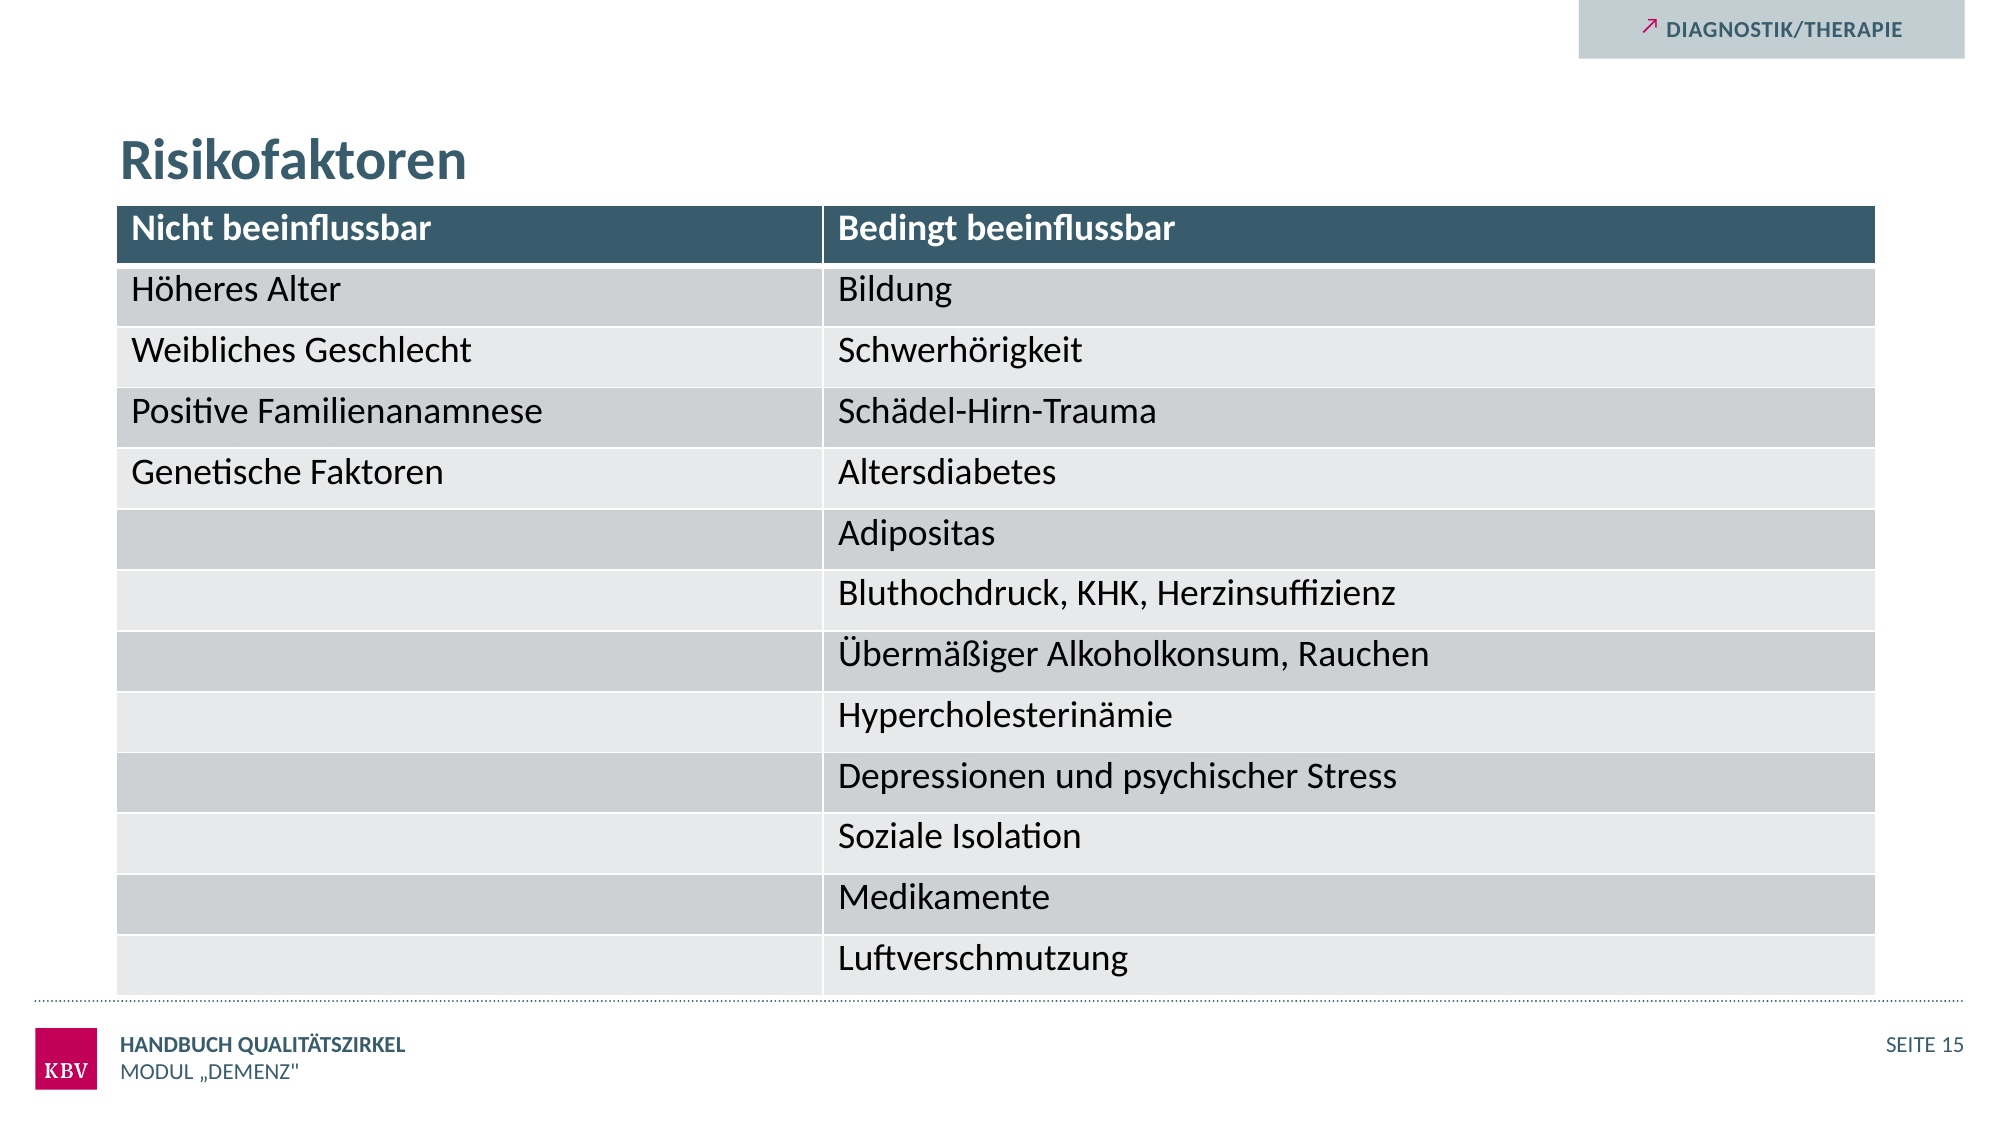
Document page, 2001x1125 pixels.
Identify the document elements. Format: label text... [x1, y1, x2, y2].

table_cell [117, 875, 822, 934]
table_cell [117, 814, 822, 873]
table_cell Altersdiabetes [824, 449, 1875, 508]
table_cell [117, 632, 822, 691]
table_cell Adipositas [824, 510, 1875, 569]
table_cell Genetische Faktoren [117, 449, 822, 508]
list Diagnostik/Therapie [1578, 0, 1965, 59]
footer Handbuch Qualitätszirkel [120, 1030, 1668, 1057]
table_cell [117, 753, 822, 812]
table_cell Übermäßiger Alkoholkonsum, Rauchen [824, 632, 1875, 691]
table_cell Depressionen und psychischer Stress [824, 753, 1875, 812]
table_header Nicht beeinflussbar [117, 206, 822, 263]
table_cell Soziale Isolation [824, 814, 1875, 873]
table_cell Bluthochdruck, KHK, Herzinsuffizienz [824, 571, 1875, 630]
table_cell Bildung [824, 269, 1875, 326]
table_cell [117, 936, 822, 995]
table_cell [117, 693, 822, 752]
table_header Bedingt beeinflussbar [824, 206, 1875, 263]
slide_number Modul „Demenz" [120, 1057, 1668, 1084]
table_cell [117, 510, 822, 569]
table_cell Höheres Alter [117, 269, 822, 326]
table_cell Weibliches Geschlecht [117, 328, 822, 387]
slide_number Seite 15 [1787, 1030, 1965, 1057]
title Risikofaktoren [120, 129, 1880, 201]
table_cell Positive Familienanamnese [117, 388, 822, 447]
table_cell Hypercholesterinämie [824, 693, 1875, 752]
table_cell Luftverschmutzung [824, 936, 1875, 995]
table_cell Medikamente [824, 875, 1875, 934]
table_cell [117, 571, 822, 630]
table_cell Schwerhörigkeit [824, 328, 1875, 387]
table_cell Schädel-Hirn-Trauma [824, 388, 1875, 447]
